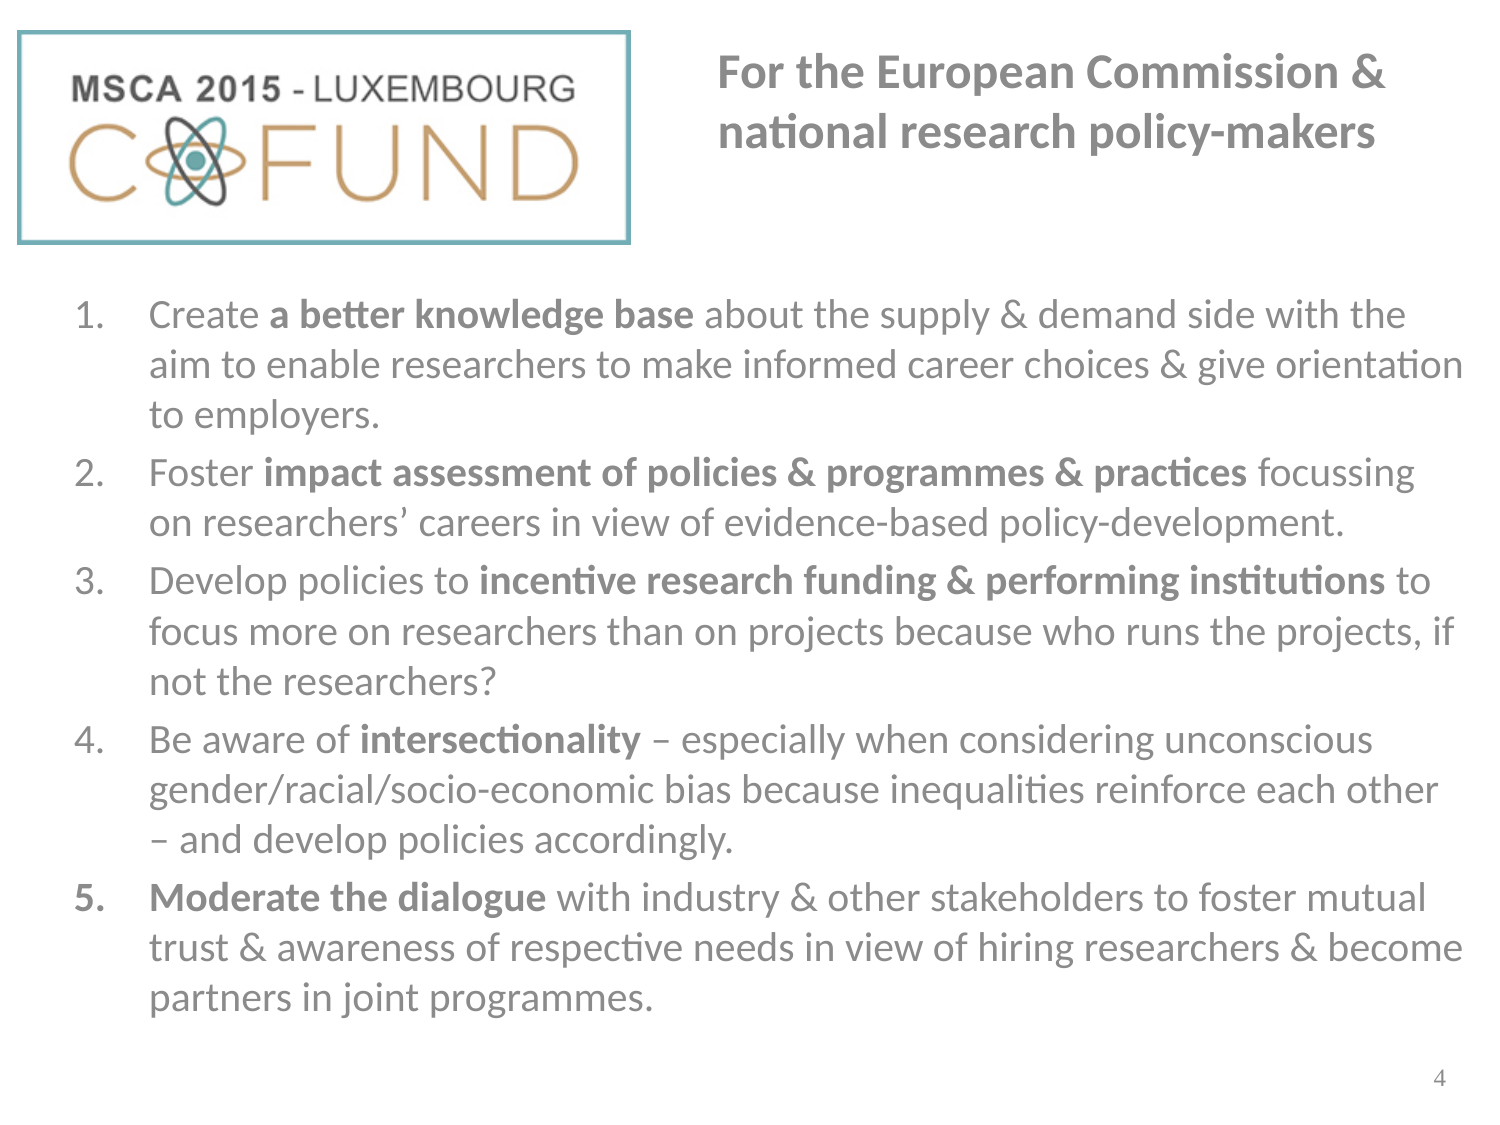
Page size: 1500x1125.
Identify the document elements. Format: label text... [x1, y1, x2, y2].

text_box [355, 316, 386, 377]
footer 4 [986, 1046, 1462, 1107]
picture [17, 30, 631, 246]
subtitle Create a better knowledge base about the supply & demand side with the aim to enable researchers to make informed career choices & give orientation to employers. Foster impact assessment of policies & programmes & practices focussing on researchers’ careers in view of evidence-based policy-development. Develop policies to incentive research funding & performing institutions to focus more on researchers than on projects because who runs the projects, if not the researchers? Be aware of intersectionality – especially when considering unconscious gender/racial/socio-economic bias because inequalities reinforce each other – and develop policies accordingly. Moderate the dialogue with industry & other stakeholders to foster mutual trust & awareness of respective needs in view of hiring researchers & become partners in joint programmes. [58, 278, 1483, 1071]
text_box For the European Commission & national research policy-makers [702, 30, 1483, 245]
